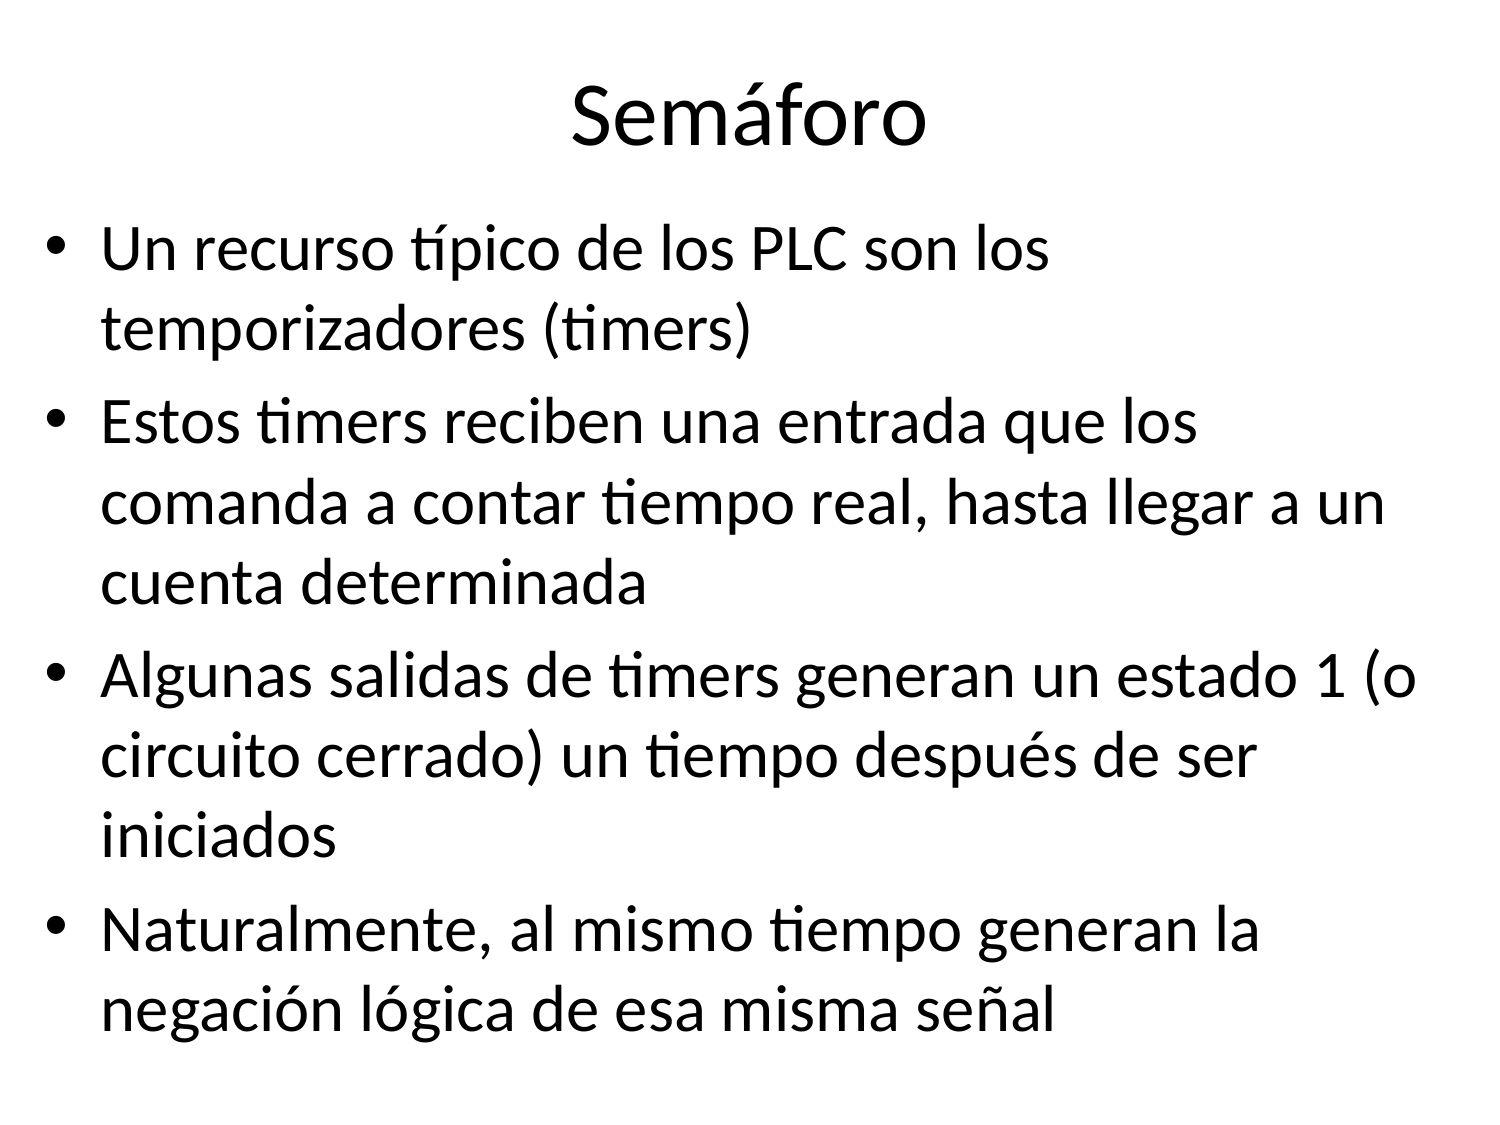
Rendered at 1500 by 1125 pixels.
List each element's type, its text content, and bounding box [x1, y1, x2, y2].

title Semáforo [75, 45, 1425, 173]
list Un recurso típico de los PLC son los temporizadores (timers) Estos timers reciben una entrada que los comanda a contar tiempo real, hasta llegar a un cuenta determinada Algunas salidas de timers generan un estado 1 (o circuito cerrado) un tiempo después de ser iniciados Naturalmente, al mismo tiempo generan la negación lógica de esa misma señal [29, 196, 1471, 1094]
